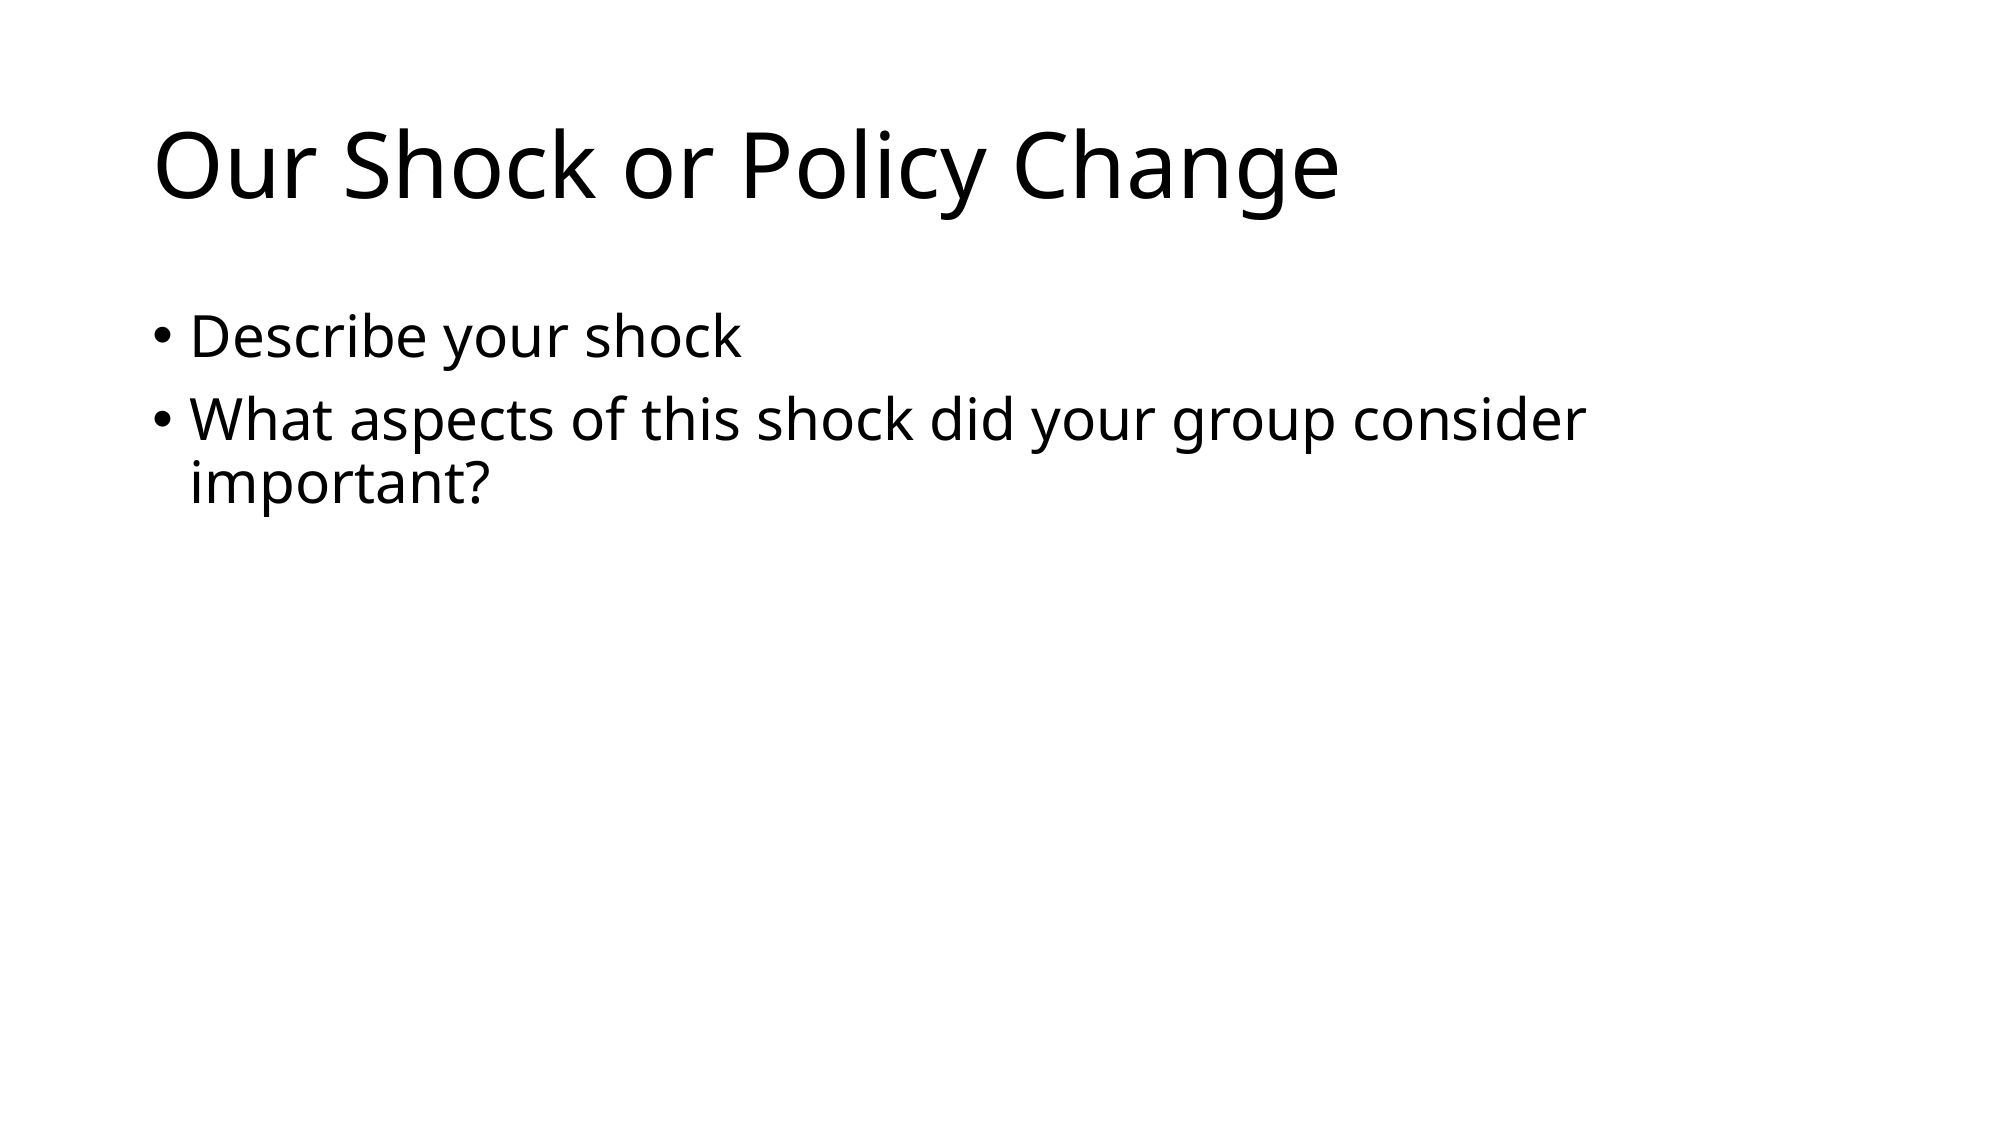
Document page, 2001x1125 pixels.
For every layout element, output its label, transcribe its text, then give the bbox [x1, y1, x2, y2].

list Describe your shock What aspects of this shock did your group consider important? [137, 299, 1863, 1014]
title Our Shock or Policy Change [137, 59, 1863, 278]
